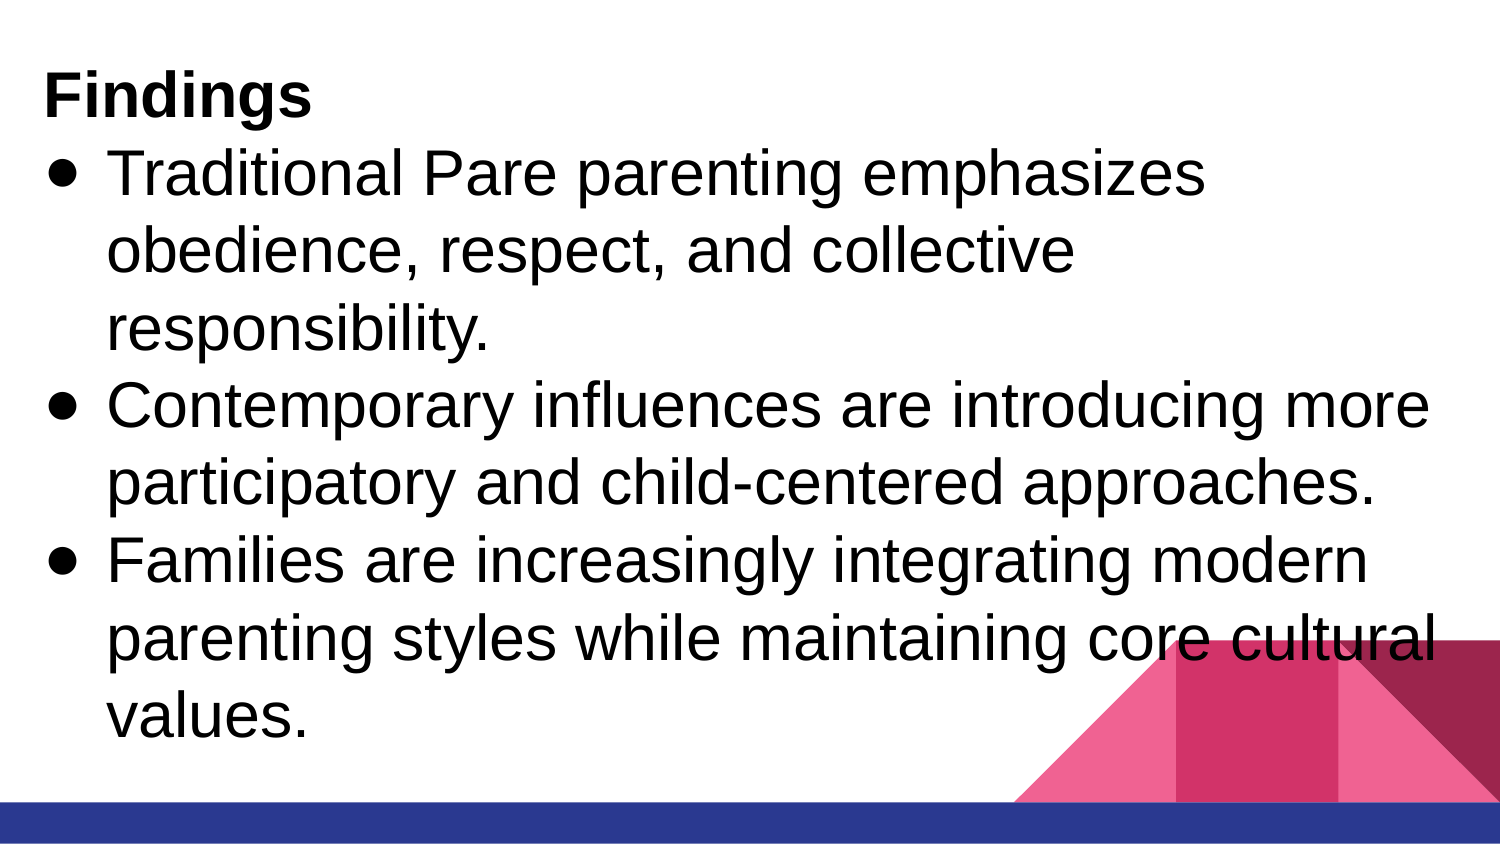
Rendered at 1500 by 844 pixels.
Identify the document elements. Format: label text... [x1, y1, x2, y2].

list Findings Traditional Pare parenting emphasizes obedience, respect, and collective responsibility. Contemporary influences are introducing more participatory and child-centered approaches. Families are increasingly integrating modern parenting styles while maintaining core cultural values. [29, 38, 1471, 820]
